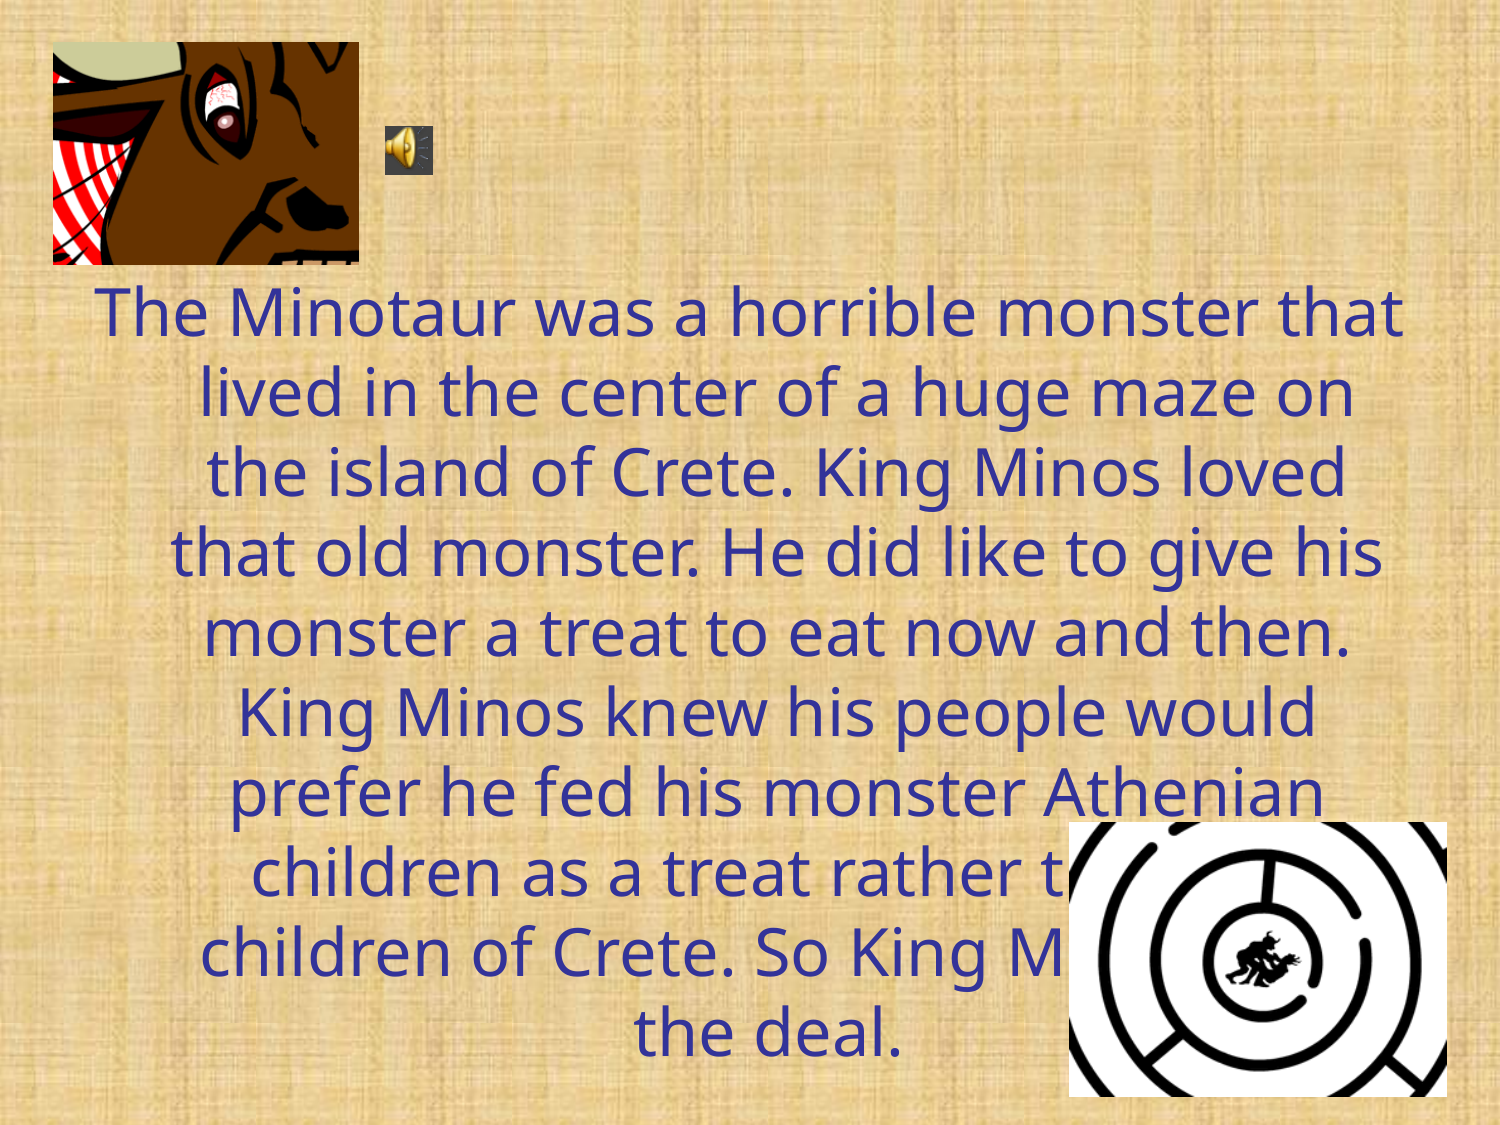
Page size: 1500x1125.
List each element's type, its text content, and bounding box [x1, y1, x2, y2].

list The Minotaur was a horrible monster that lived in the center of a huge maze on the island of Crete. King Minos loved that old monster. He did like to give his monster a treat to eat now and then. King Minos knew his people would prefer he fed his monster Athenian children as a treat rather than the children of Crete. So King Minos took the deal. [74, 262, 1426, 1006]
picture [0, 0, 1500, 1125]
